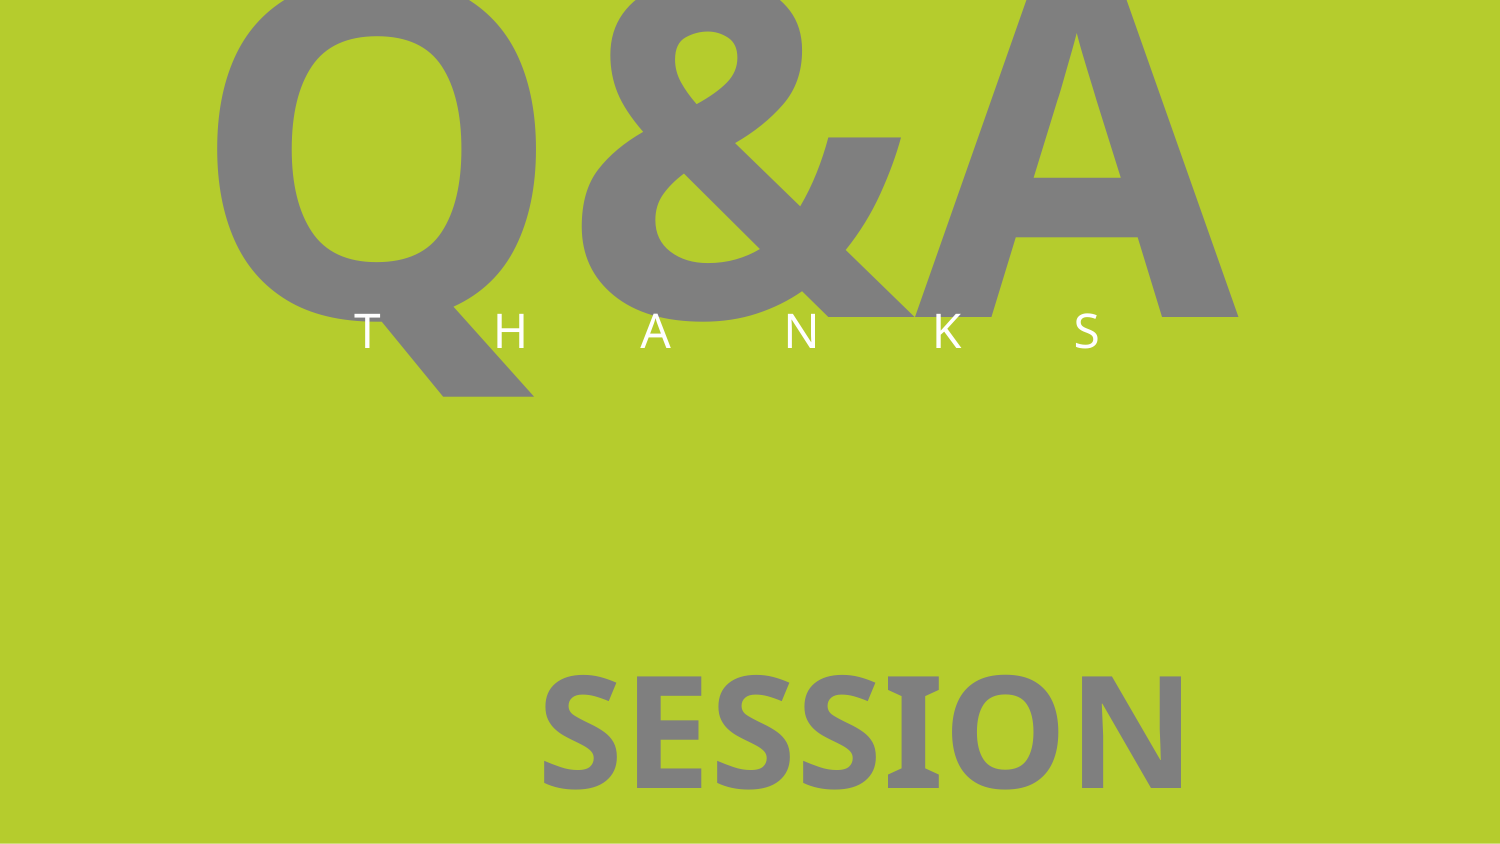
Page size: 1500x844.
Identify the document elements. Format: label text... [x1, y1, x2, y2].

text_box T H A N K S [329, 295, 1127, 366]
text_box SESSION [474, 476, 1259, 742]
text_box [0, 0, 1500, 844]
text_box Q&A [113, 42, 1316, 389]
